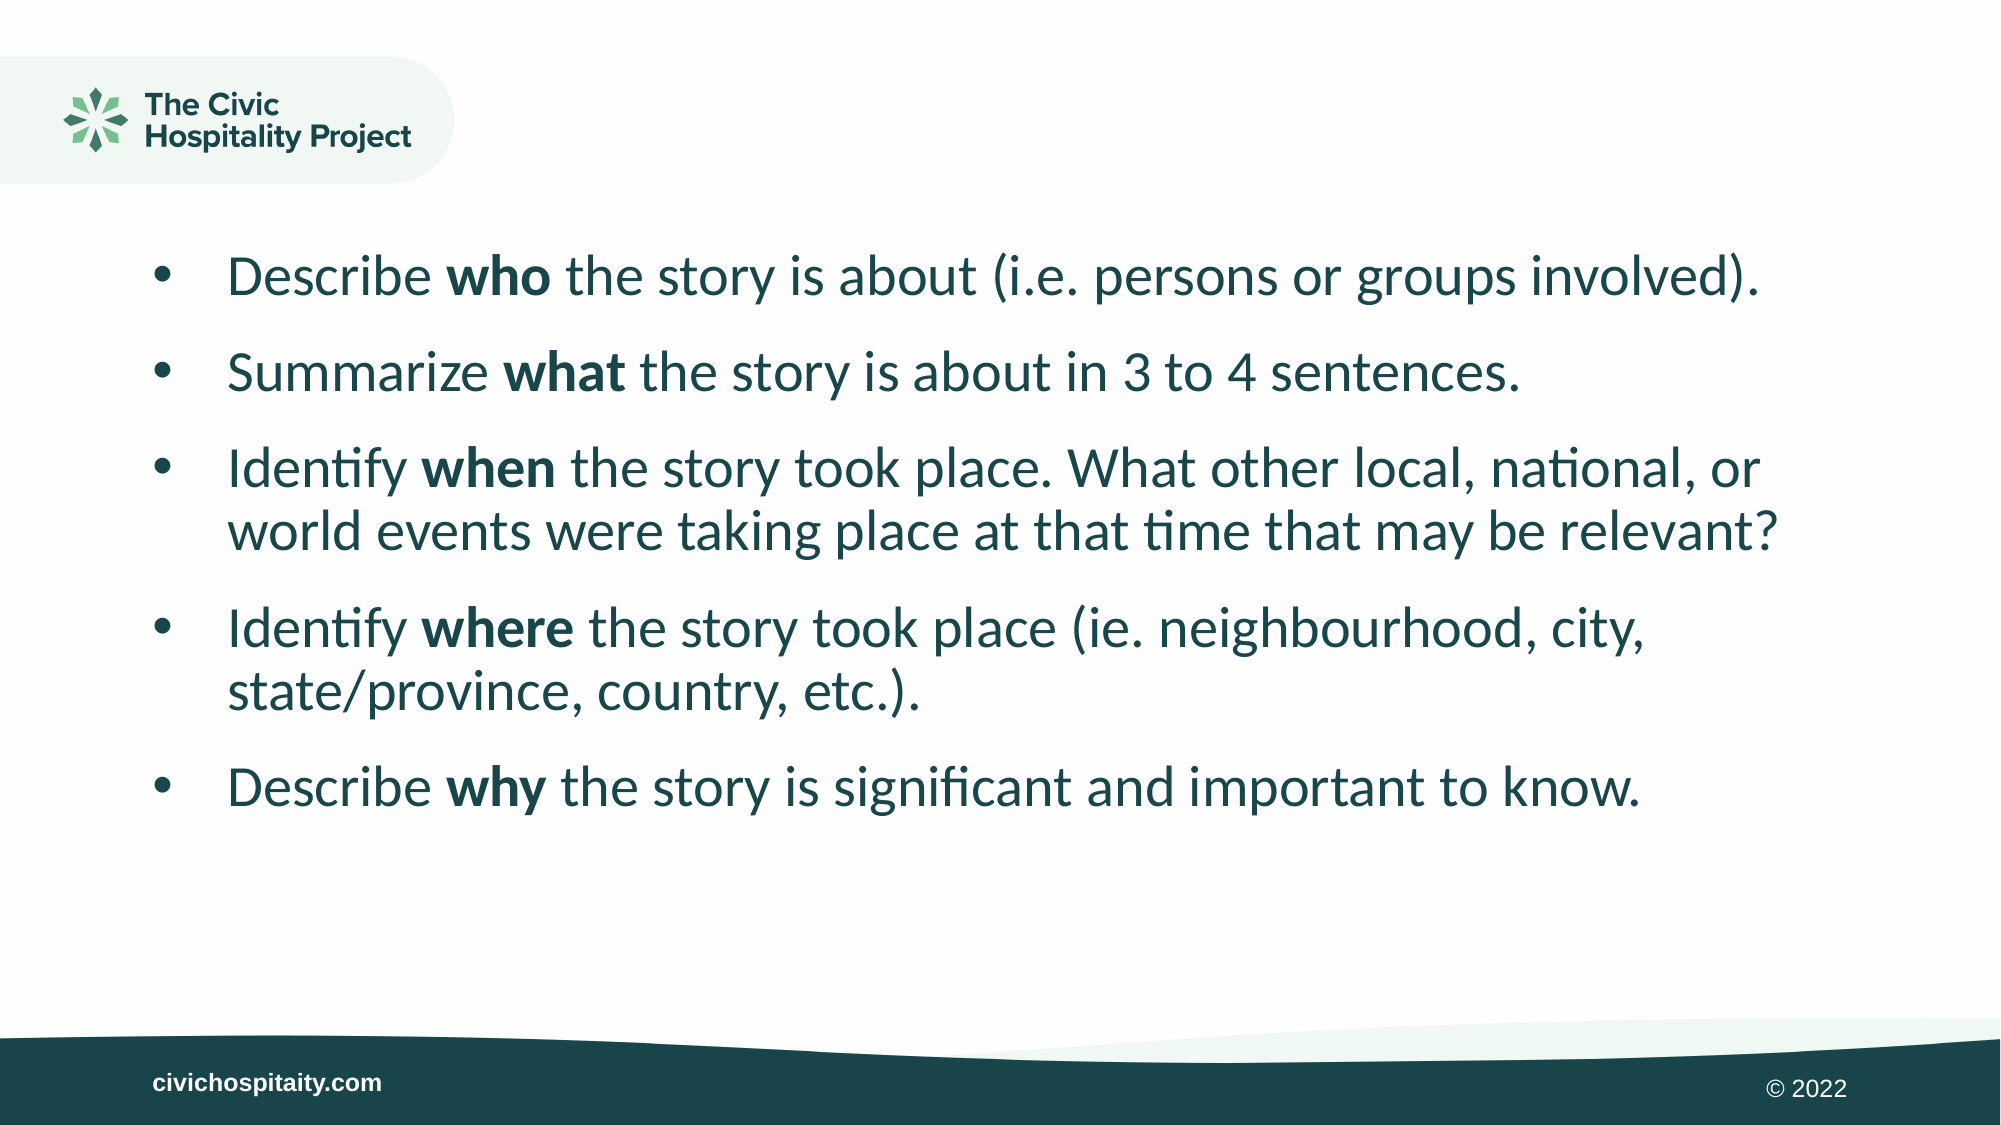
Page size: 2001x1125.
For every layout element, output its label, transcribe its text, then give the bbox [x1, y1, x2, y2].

list Describe who the story is about (i.e. persons or groups involved). Summarize what the story is about in 3 to 4 sentences. Identify when the story took place. What other local, national, or world events were taking place at that time that may be relevant? Identify where the story took place (ie. neighbourhood, city, state/province, country, etc.). Describe why the story is significant and important to know. [137, 237, 1863, 989]
picture [0, 0, 2001, 1125]
